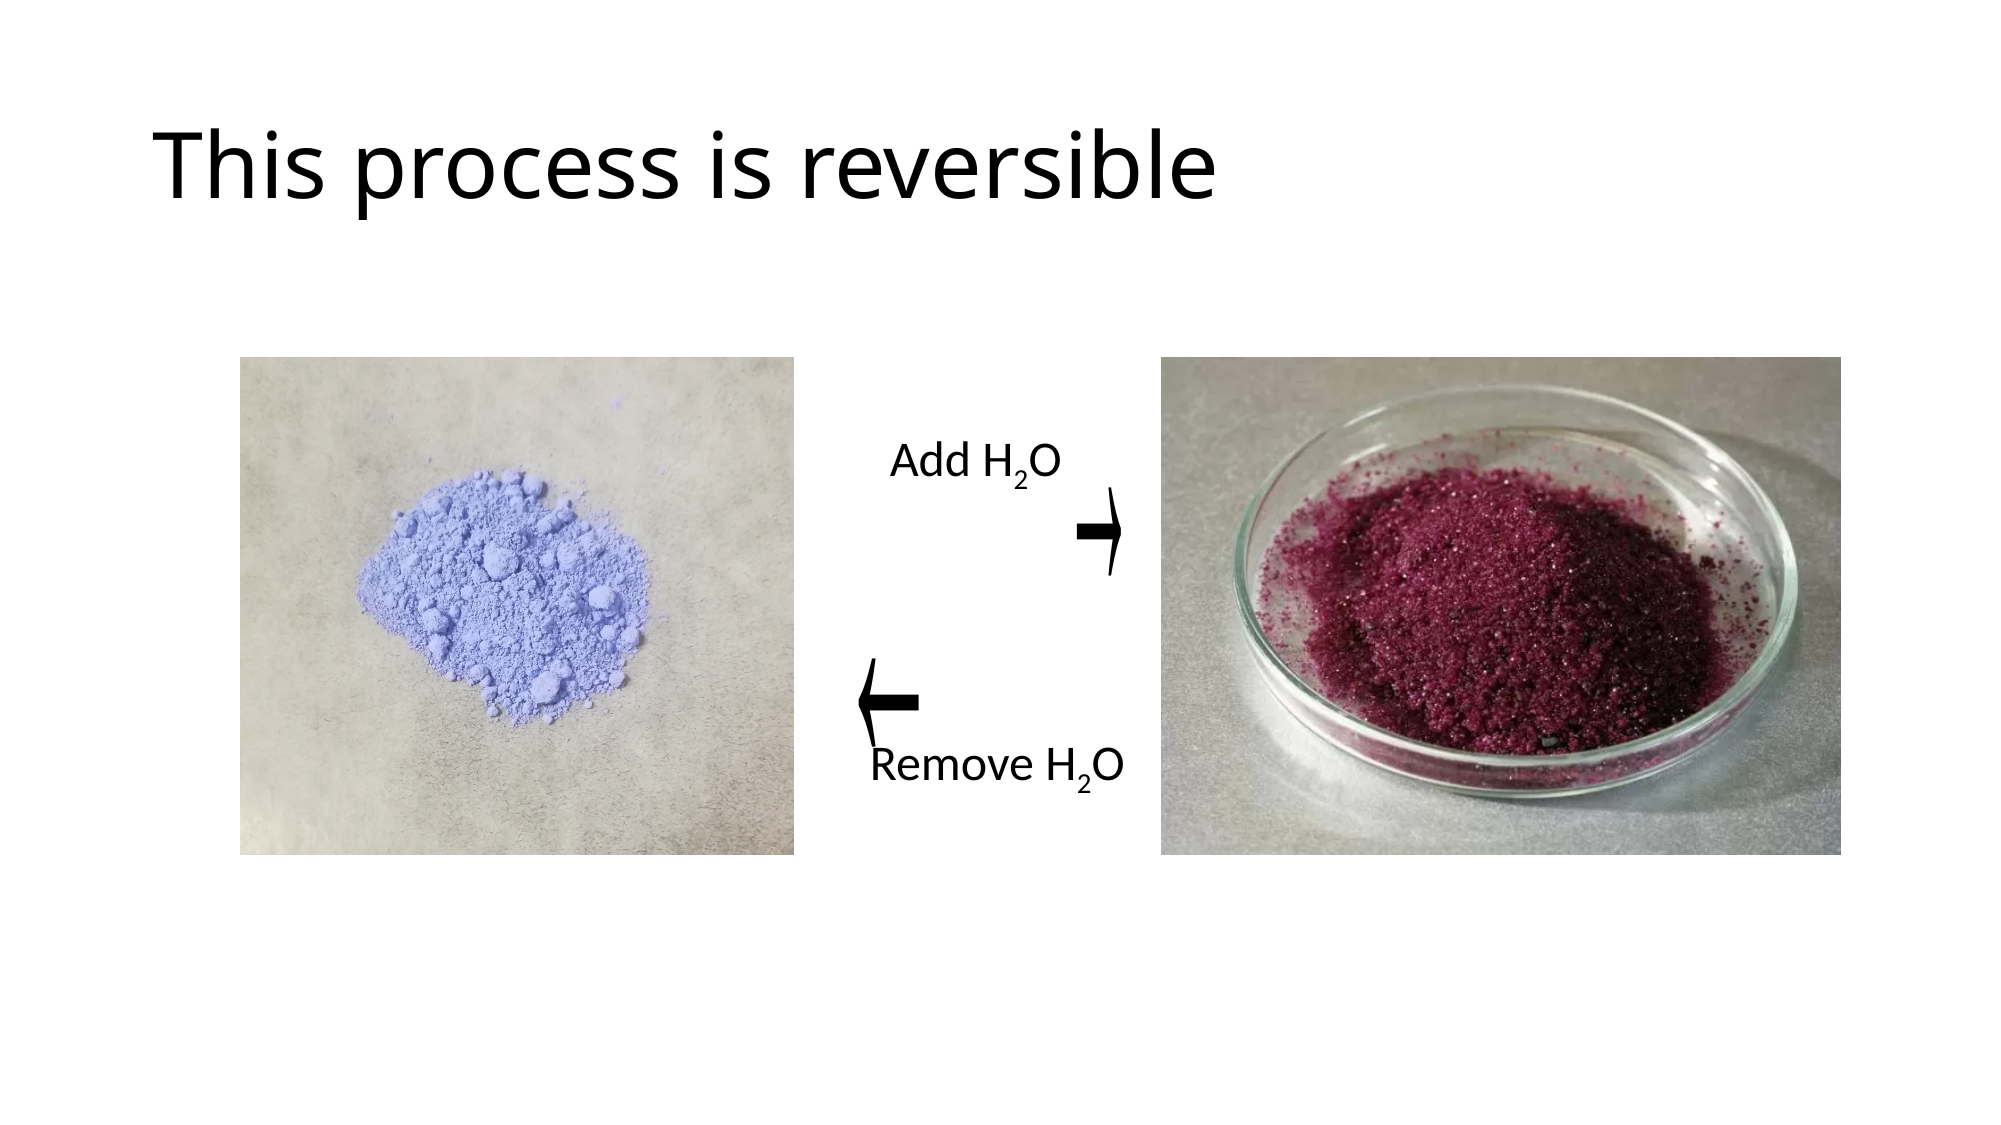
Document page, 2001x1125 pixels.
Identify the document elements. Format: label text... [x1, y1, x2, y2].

text_box Remove H2O [855, 723, 1161, 807]
picture [240, 357, 794, 855]
title This process is reversible [137, 59, 1863, 278]
text_box Add H2O [875, 419, 1161, 548]
picture [1161, 357, 1841, 855]
